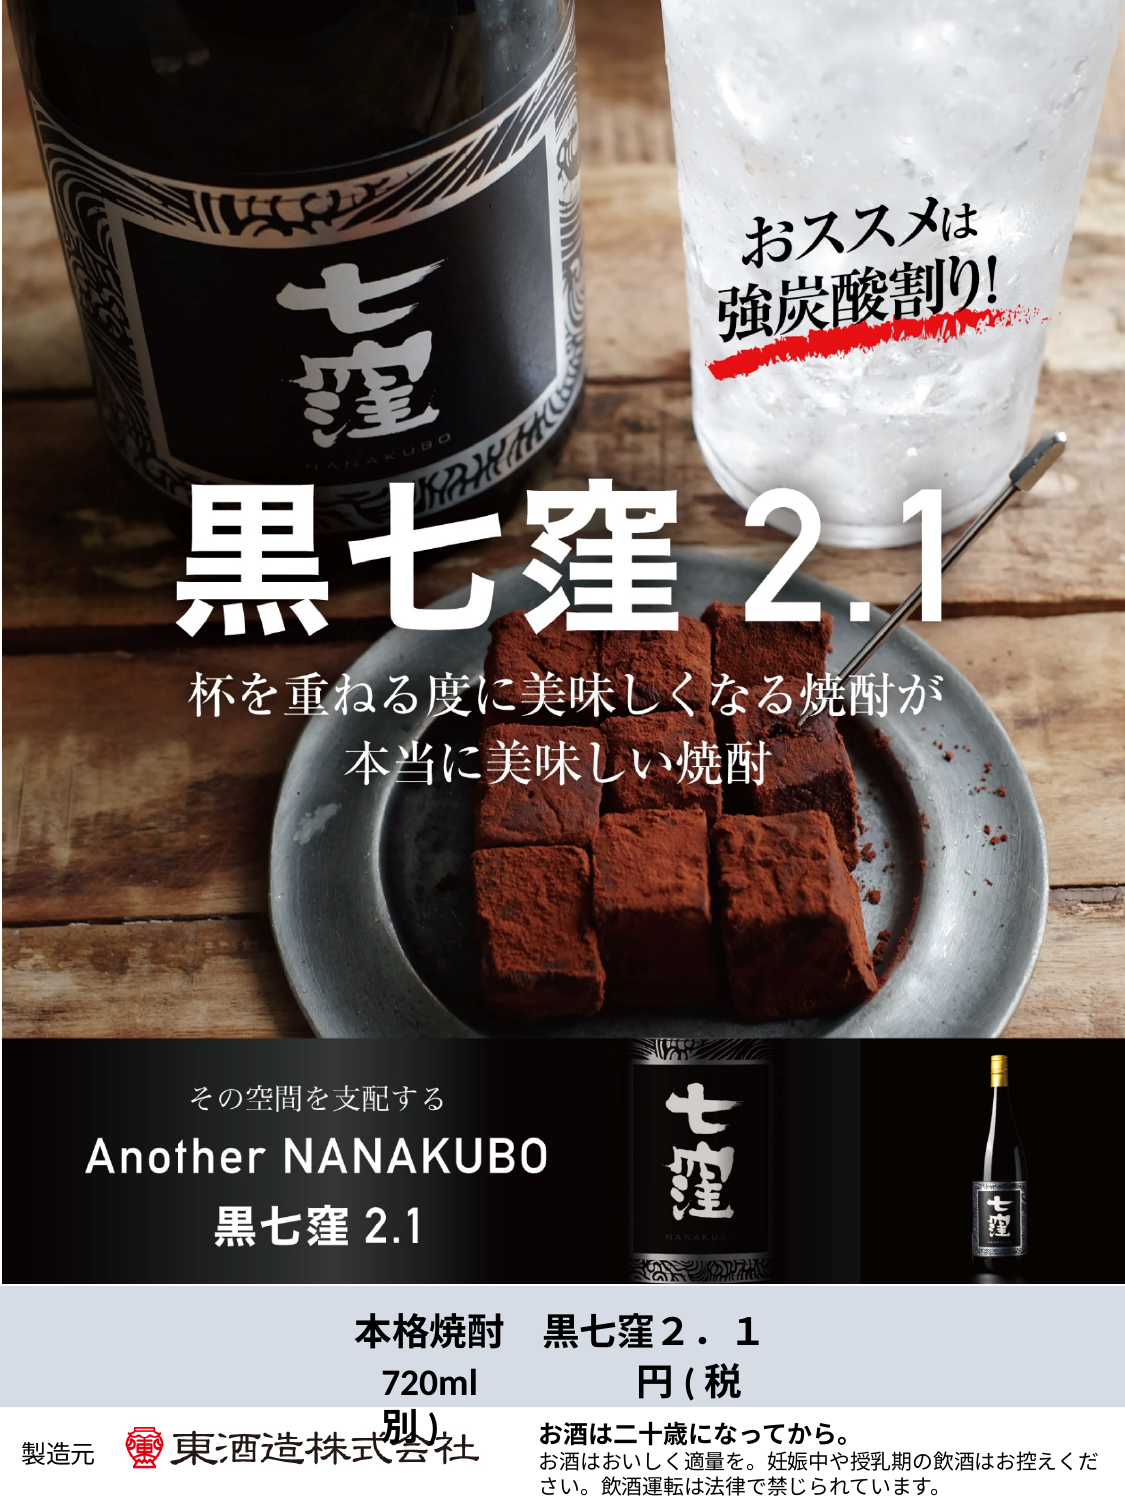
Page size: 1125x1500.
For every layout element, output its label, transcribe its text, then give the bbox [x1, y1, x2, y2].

picture [2, 0, 1125, 1284]
picture [120, 1422, 492, 1472]
text_box お酒は二十歳になってから。 お酒はおいしく適量を。妊娠中や授乳期の飲酒はお控えください。飲酒運転は法律で禁じられています。 [523, 1411, 1125, 1500]
text_box 製造元 [6, 1431, 121, 1477]
text_box [0, 1285, 1125, 1408]
text_box 720ml 円(税別) [366, 1350, 798, 1456]
text_box 本格焼酎 黒七窪２．１ [340, 1300, 1037, 1361]
